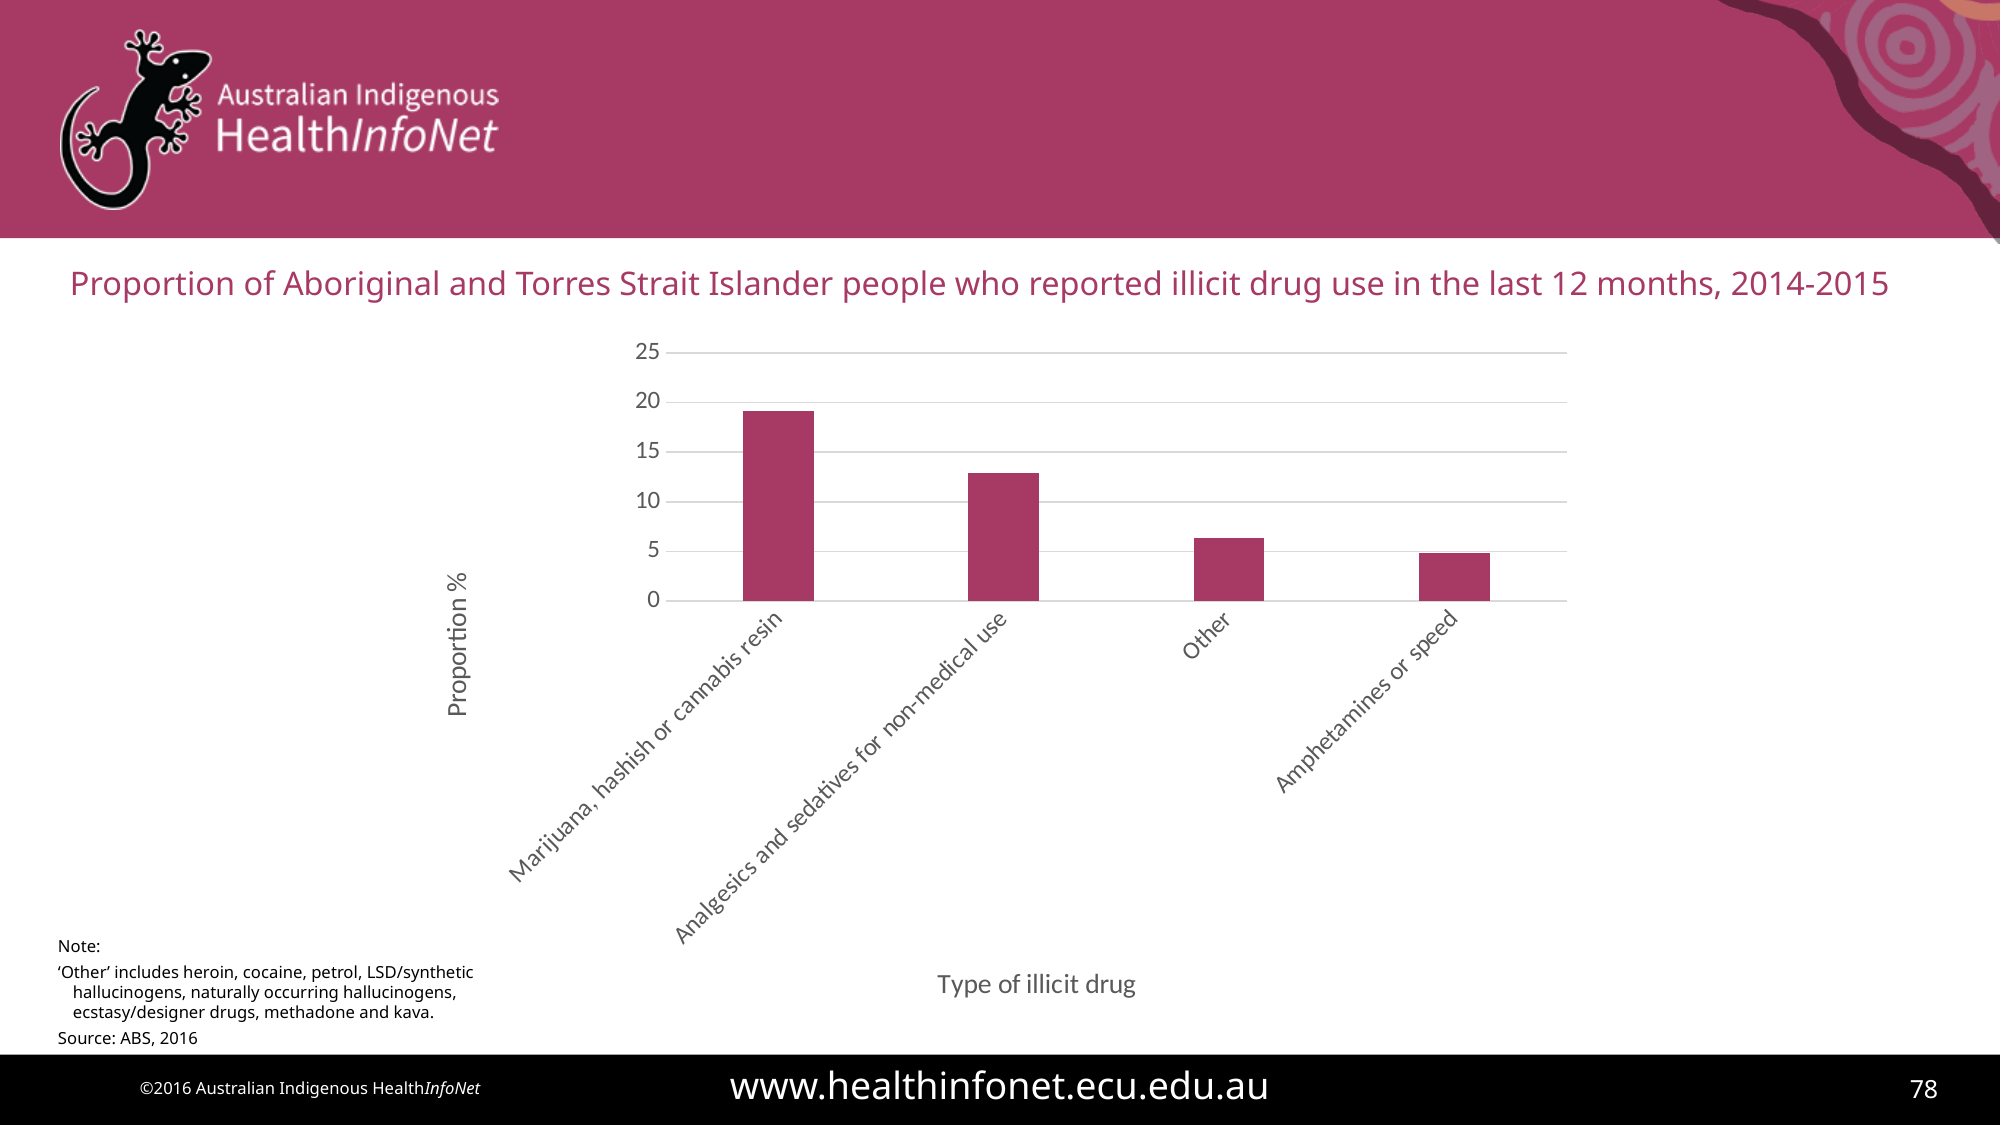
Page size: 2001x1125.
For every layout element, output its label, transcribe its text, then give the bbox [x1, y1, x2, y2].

chart [409, 326, 1591, 1035]
title Proportion of Aboriginal and Torres Strait Islander people who reported illicit drug use in the last 12 months, 2014-2015 [55, 243, 1945, 327]
picture [60, 29, 499, 210]
text_box Note: ‘Other’ includes heroin, cocaine, petrol, LSD/synthetic hallucinogens, naturally occurring hallucinogens, ecstasy/designer drugs, methadone and kava. Source: ABS, 2016 [43, 928, 540, 1056]
picture [1673, 0, 2000, 279]
